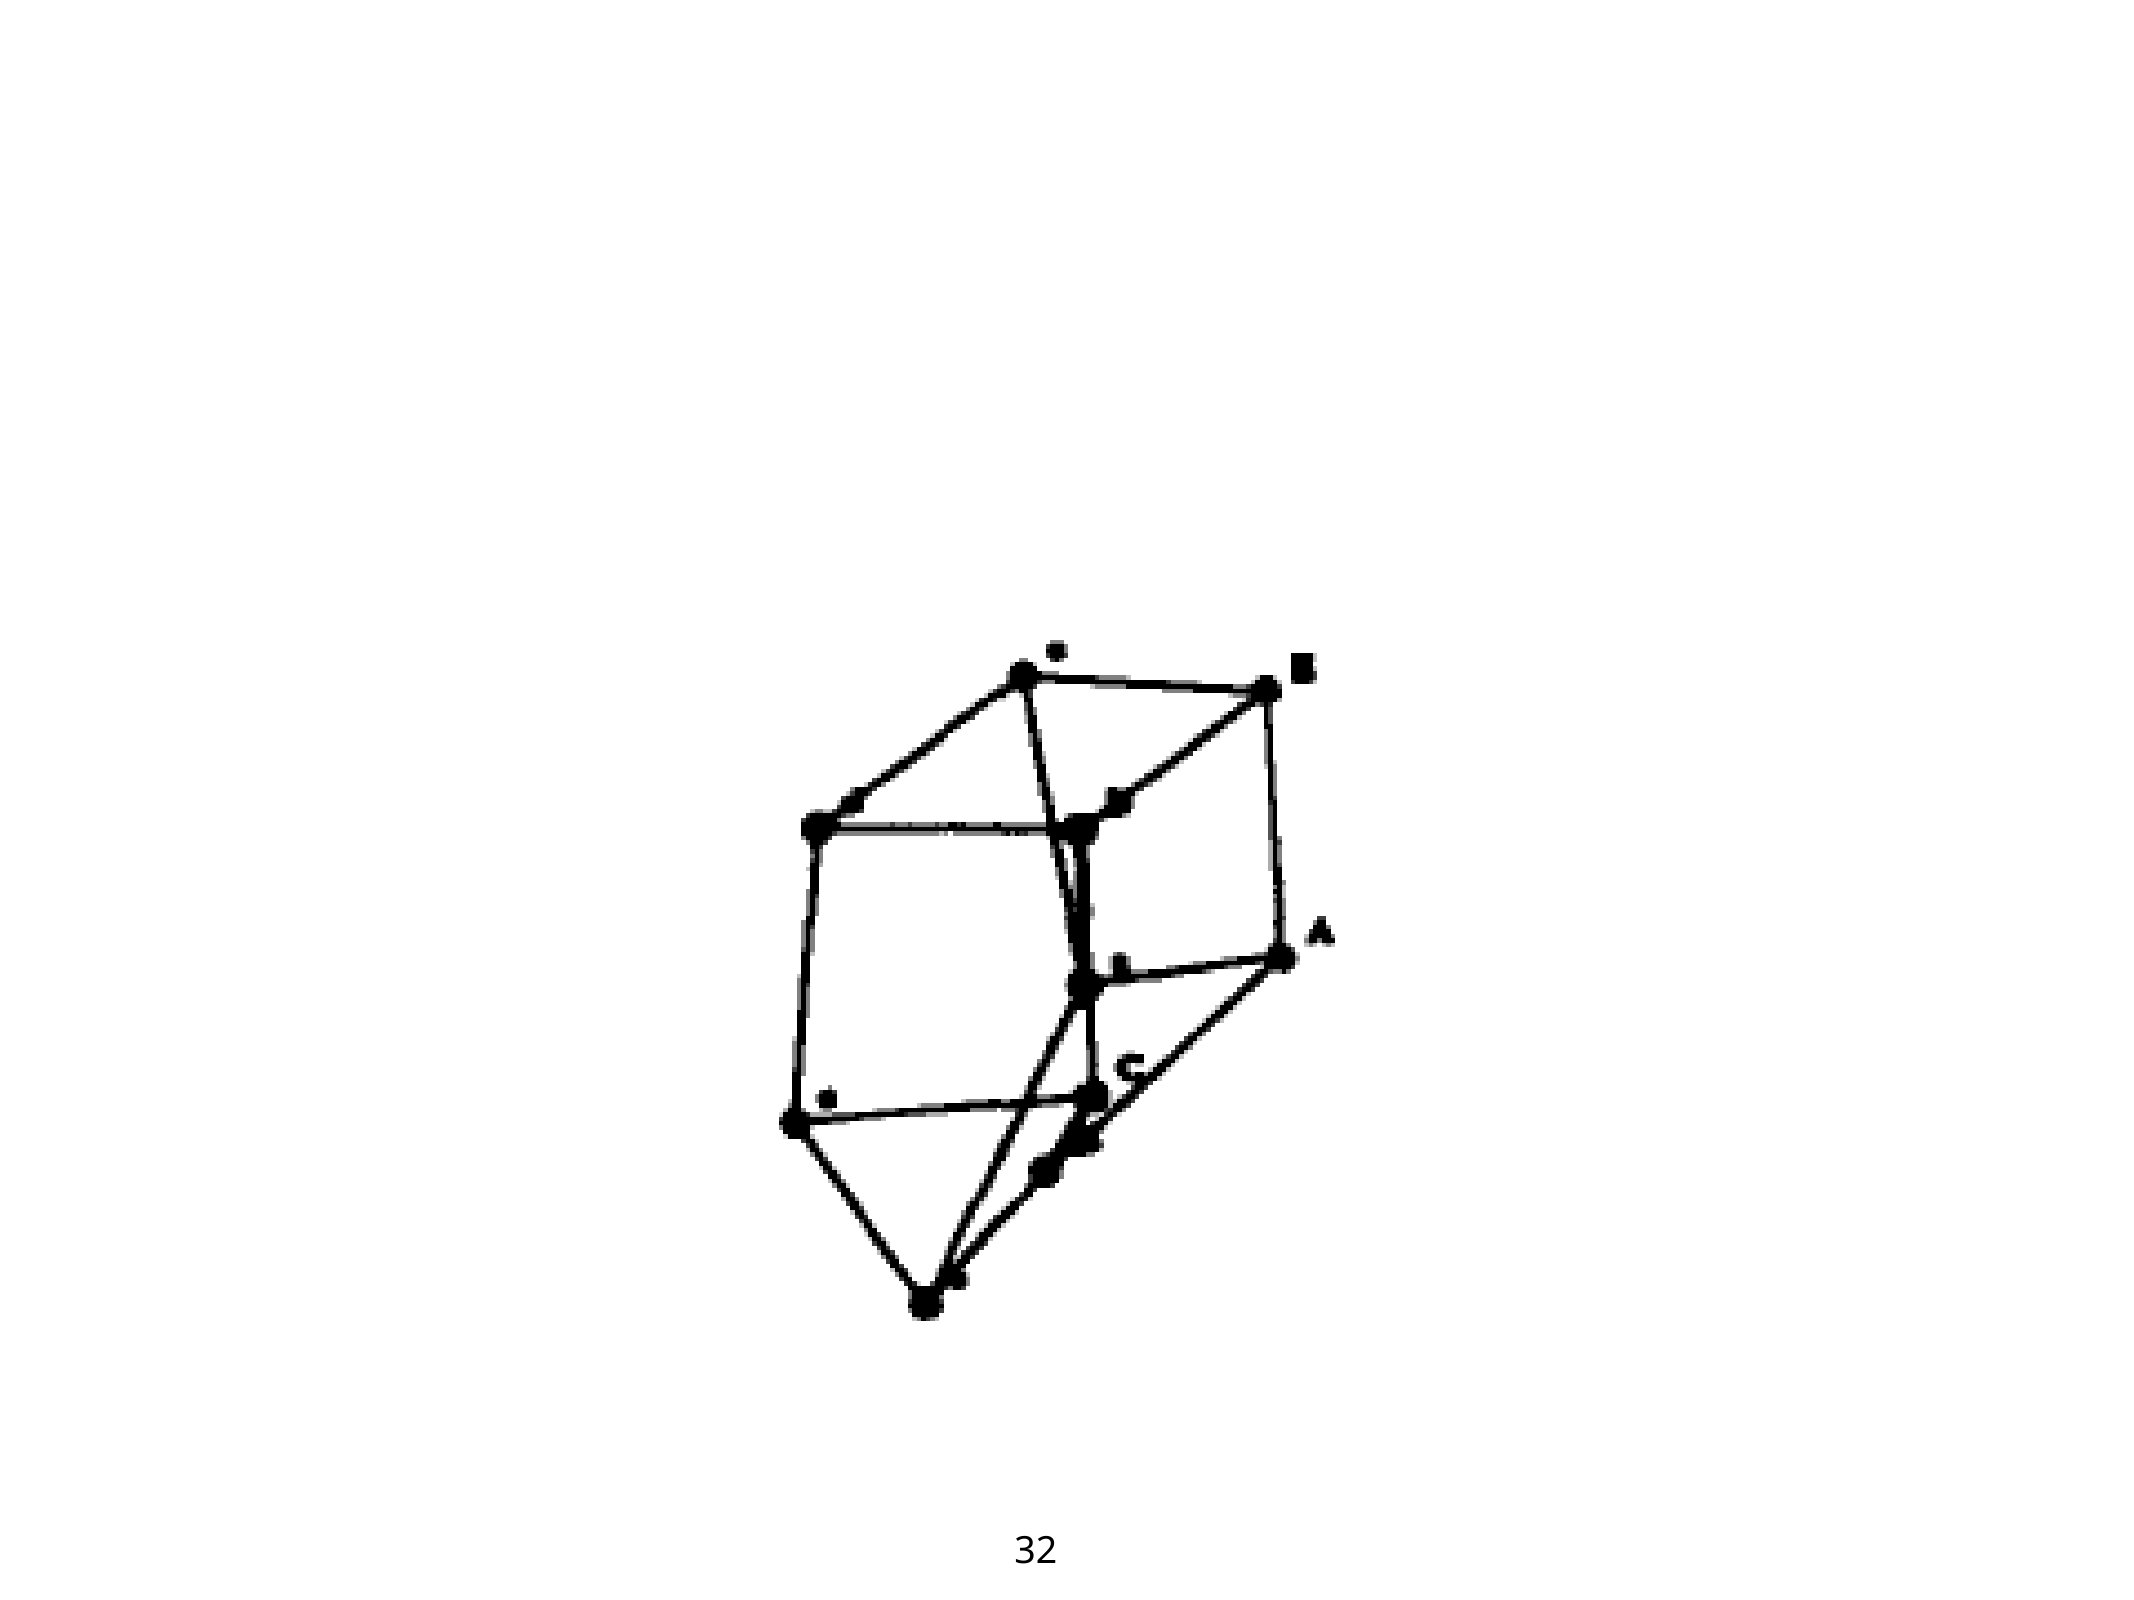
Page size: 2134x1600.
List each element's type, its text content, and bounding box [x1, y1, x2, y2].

picture [775, 609, 1359, 1371]
slide_number 32 [1004, 1517, 1067, 1581]
